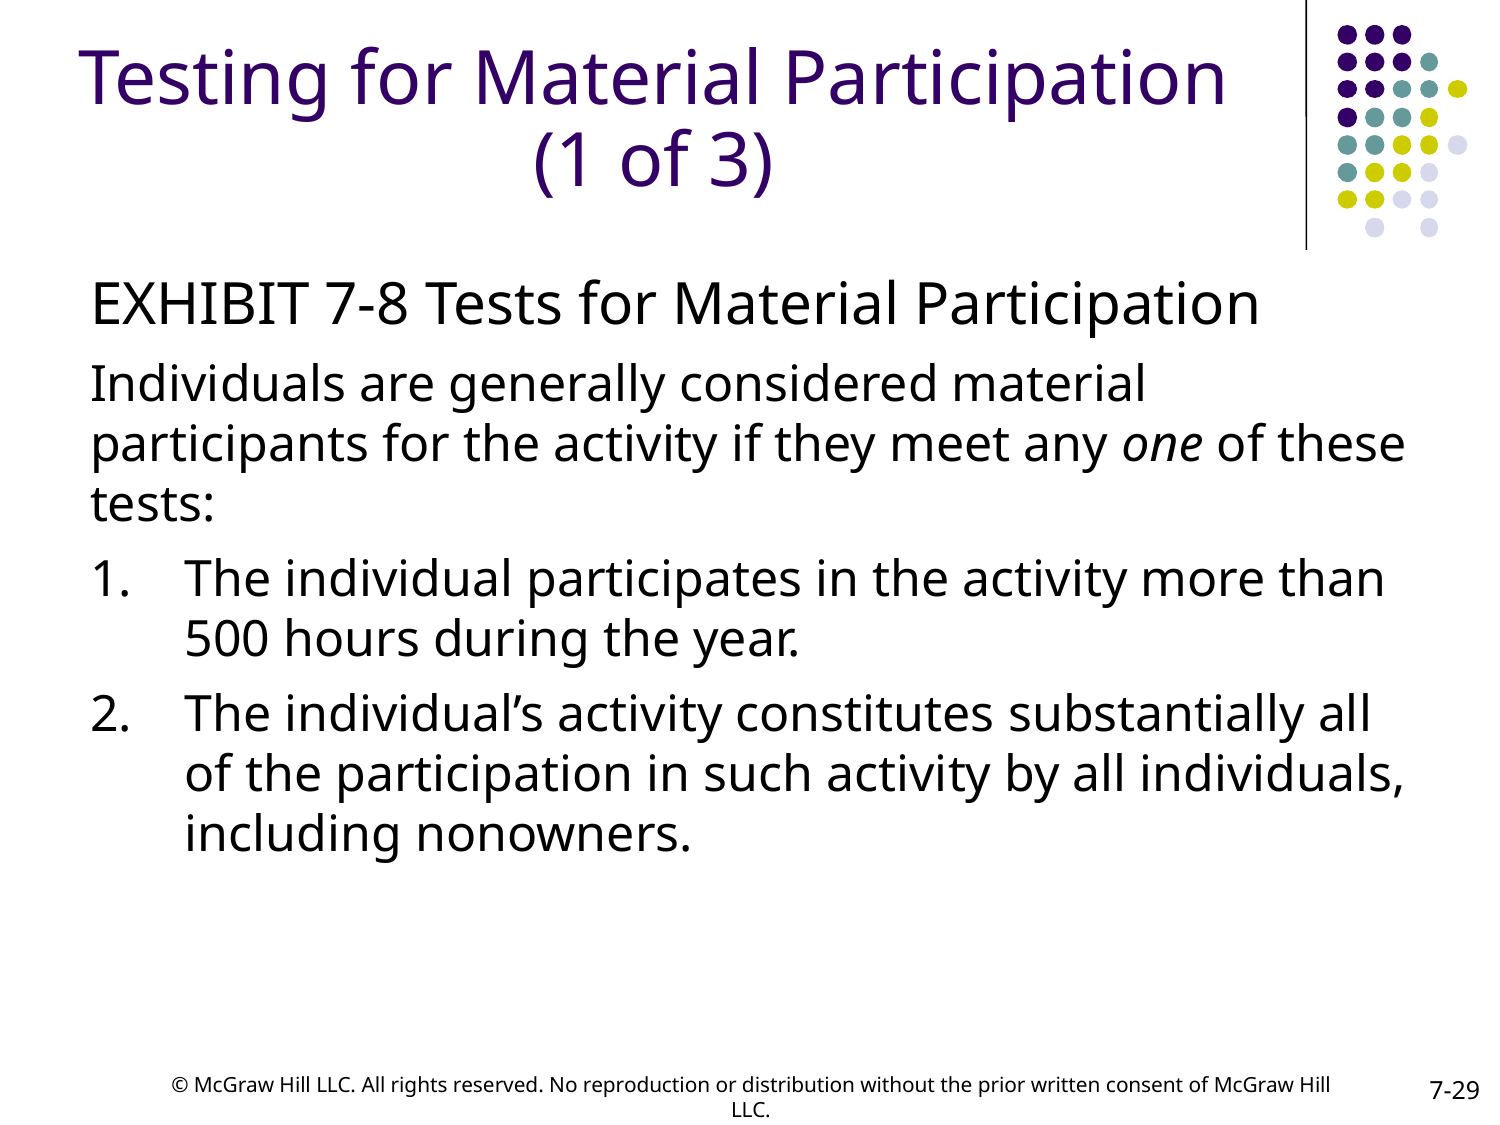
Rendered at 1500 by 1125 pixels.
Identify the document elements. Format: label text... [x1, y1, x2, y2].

slide_number 7-29 [1345, 1061, 1496, 1122]
title Testing for Material Participation (1 of 3) [32, 8, 1275, 234]
list EXHIBIT 7-8 Tests for Material Participation Individuals are generally considered material participants for the activity if they meet any one of these tests: The individual participates in the activity more than 500 hours during the year. The individual’s activity constitutes substantially all of the participation in such activity by all individuals, including nonowners. [75, 259, 1425, 1062]
